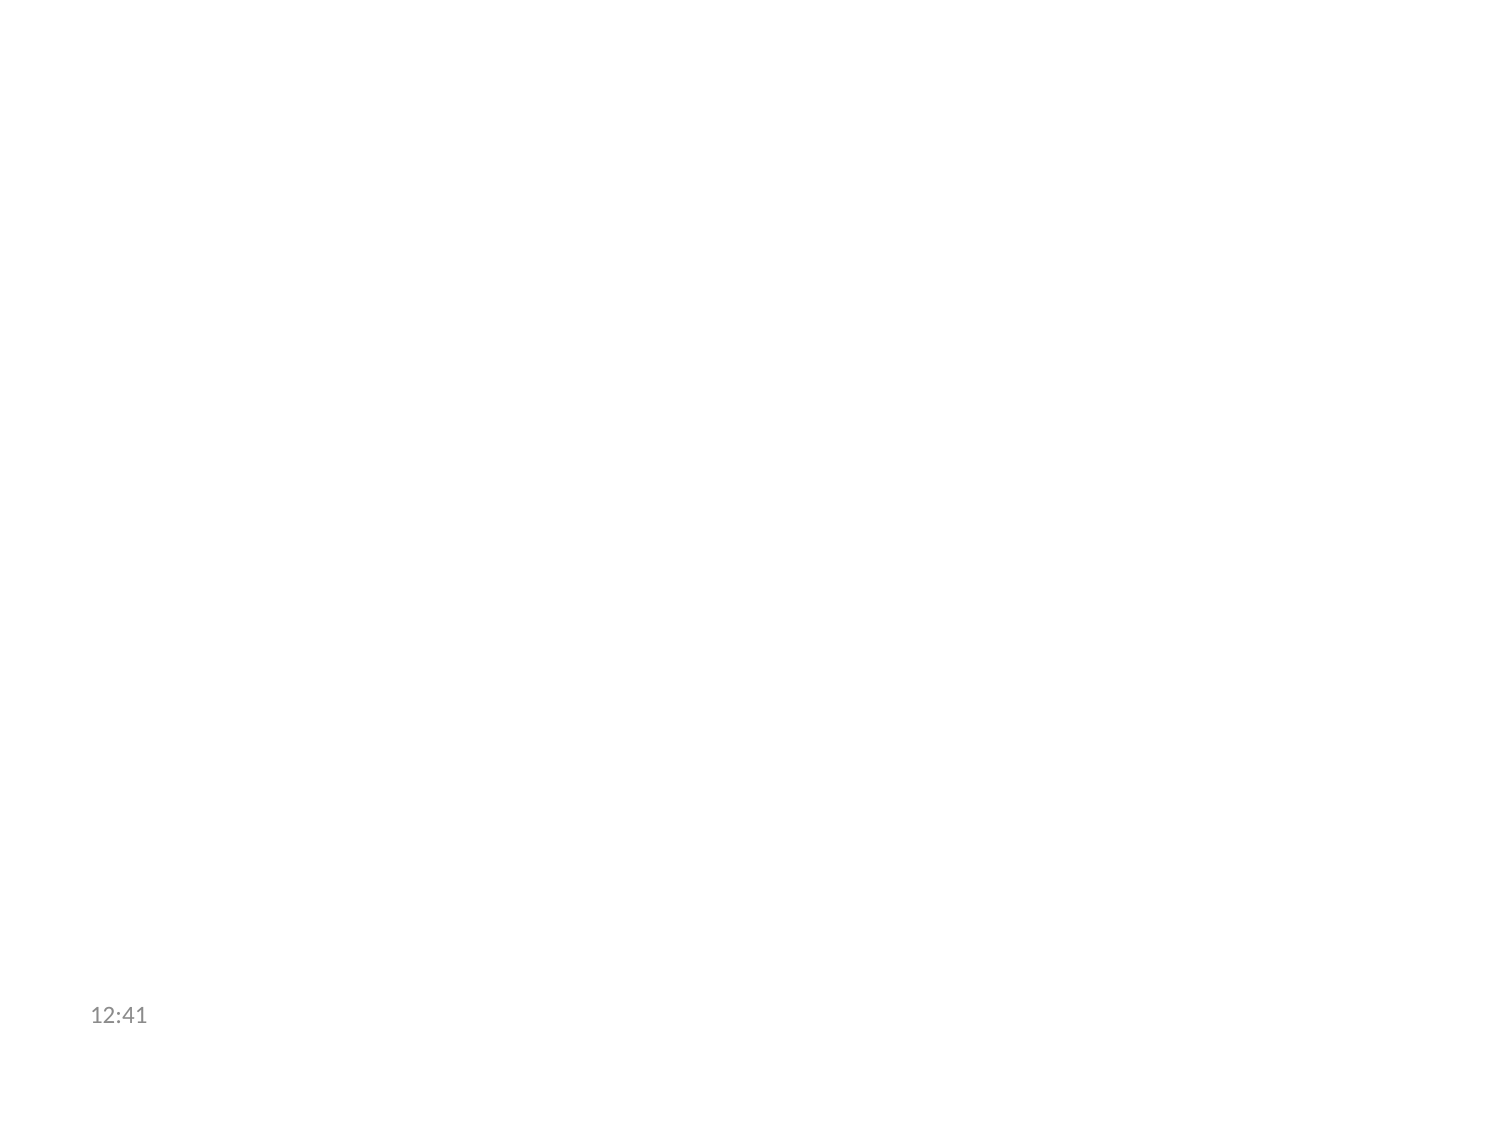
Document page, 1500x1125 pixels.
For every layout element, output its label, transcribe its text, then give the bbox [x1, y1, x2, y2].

text_box 15:35 [75, 983, 425, 1044]
